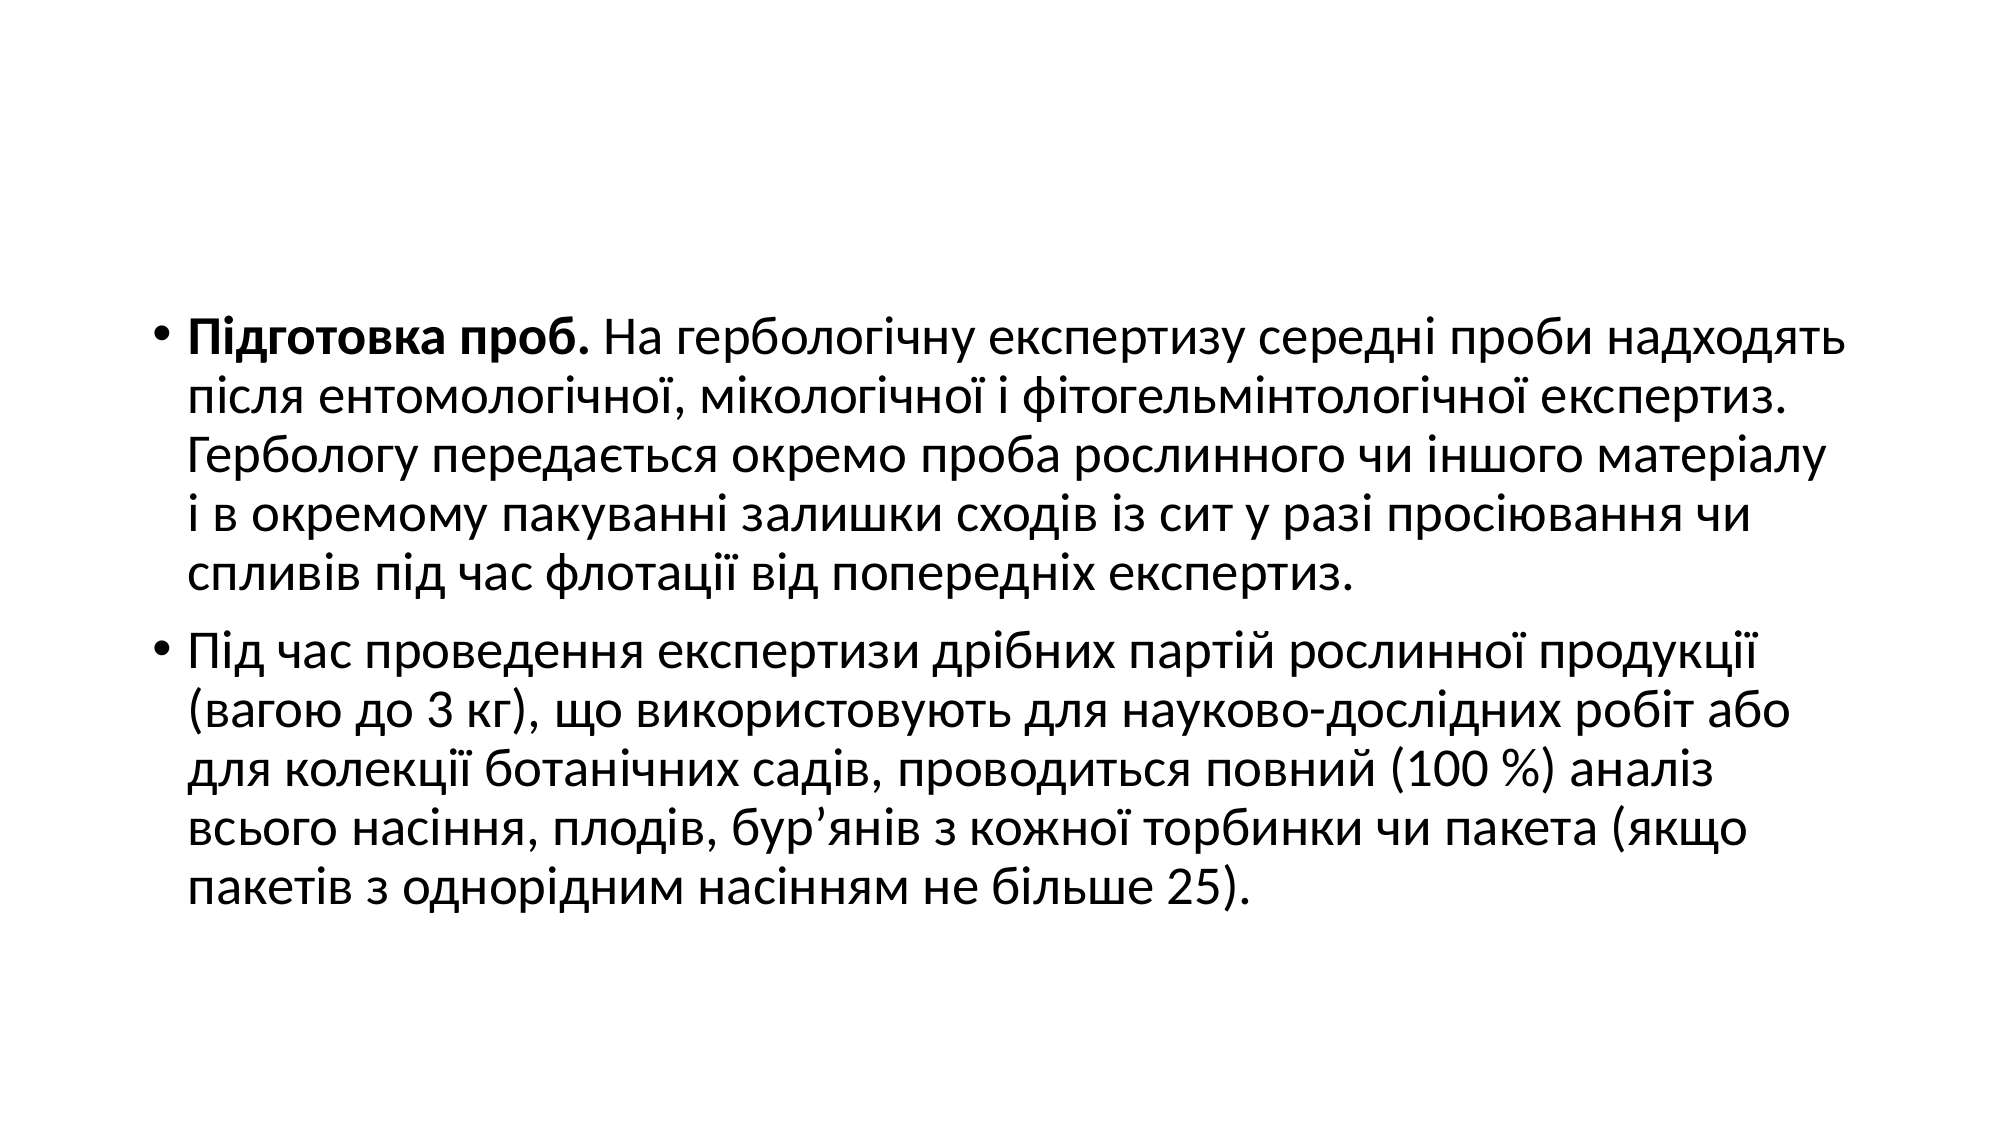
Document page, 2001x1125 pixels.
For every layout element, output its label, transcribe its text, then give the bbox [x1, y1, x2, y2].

list Підготовка проб. На гербологічну експертизу середні проби надходять після ентомологічної, мікологічної і фітогельмінтологічної експертиз. Гербологу передається окремо проба рослинного чи іншого матеріалу і в окремому пакуванні залишки сходів із сит у разі просіювання чи спливів під час флотації від попередніх експертиз. Під час проведення експертизи дрібних партій рослинної продукції (вагою до 3 кг), що використовують для науково-дослідних робіт або для колекції ботанічних садів, проводиться повний (100 %) аналіз всього насіння, плодів, бур’янів з кожної торбинки чи пакета (якщо пакетів з однорідним насінням не більше 25). [137, 299, 1863, 1014]
